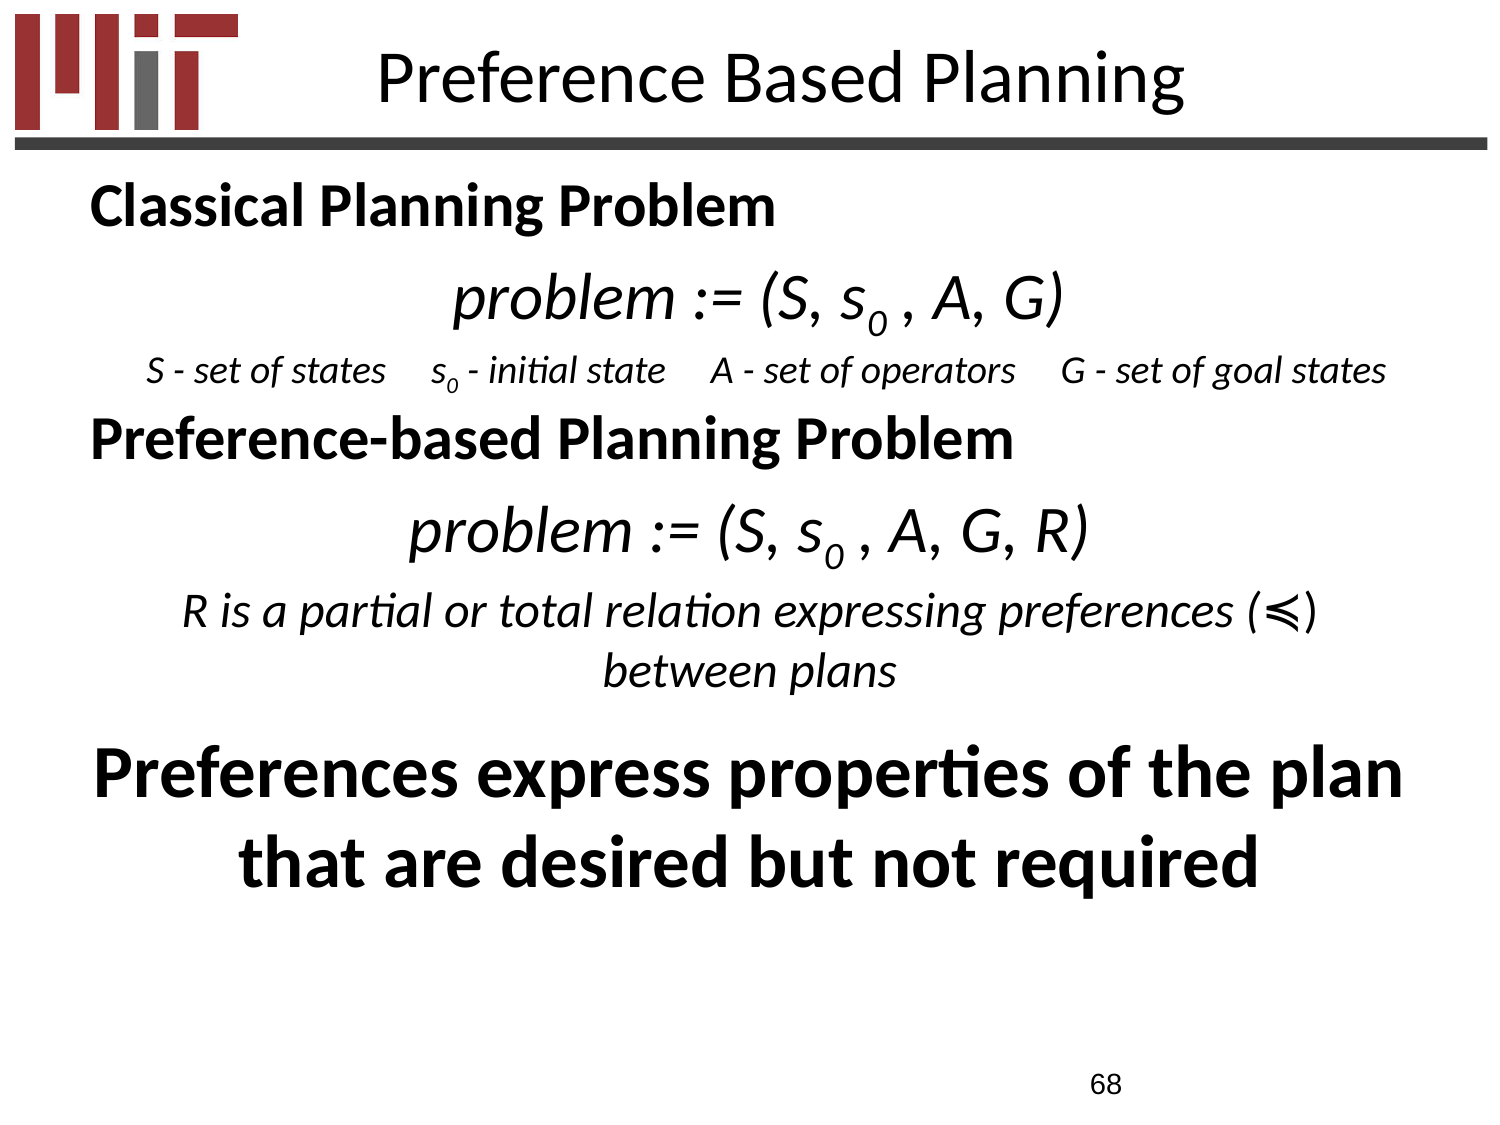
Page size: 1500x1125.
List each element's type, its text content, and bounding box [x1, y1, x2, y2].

title Preference Based Planning [237, 15, 1325, 130]
picture [15, 14, 238, 130]
list Classical Planning Problem problem := (S, s0 , A, G) S - set of states s0 - initial state A - set of operators G - set of goal states Preference-based Planning Problem problem := (S, s0 , A, G, R) R is a partial or total relation expressing preferences (≼) between plans Preferences express properties of the plan that are desired but not required [75, 149, 1425, 1070]
slide_number 68 [1074, 1052, 1425, 1113]
